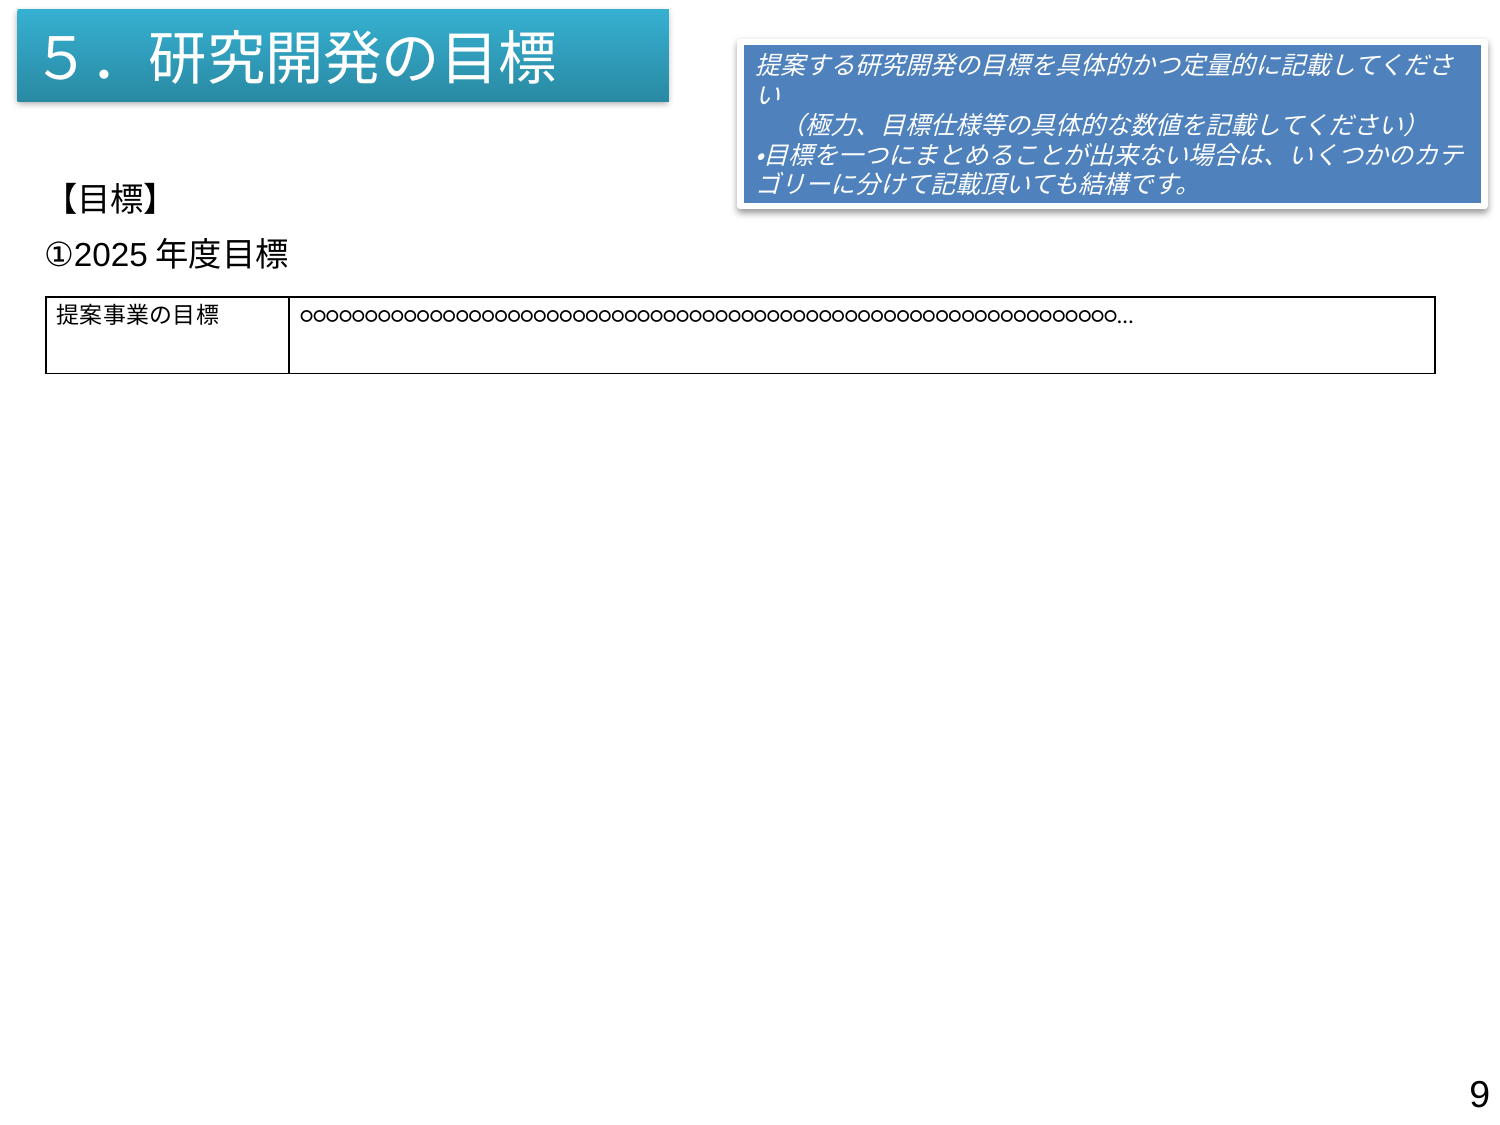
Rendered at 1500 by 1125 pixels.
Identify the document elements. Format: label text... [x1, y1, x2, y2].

text_box 提案する研究開発の目標を具体的かつ定量的に記載してください （極力、目標仕様等の具体的な数値を記載してください） ・目標を一つにまとめることが出来ない場合は、いくつかのカテゴリーに分けて記載頂いても結構です。 [737, 39, 1488, 209]
text_box 【目標】 [29, 170, 467, 226]
text_box 9 [1402, 1074, 1491, 1112]
text_box ５．研究開発の目標 [17, 9, 669, 102]
table_header 提案事業の目標 [47, 298, 288, 373]
text_box ①2025年度目標 [29, 225, 1215, 281]
table_header ○○○○○○○○○○○○○○○○○○○○○○○○○○○○○○○○○○○○○○○○○○○○○○○○○○○○○○○○○○○○○○○… [290, 298, 1434, 373]
